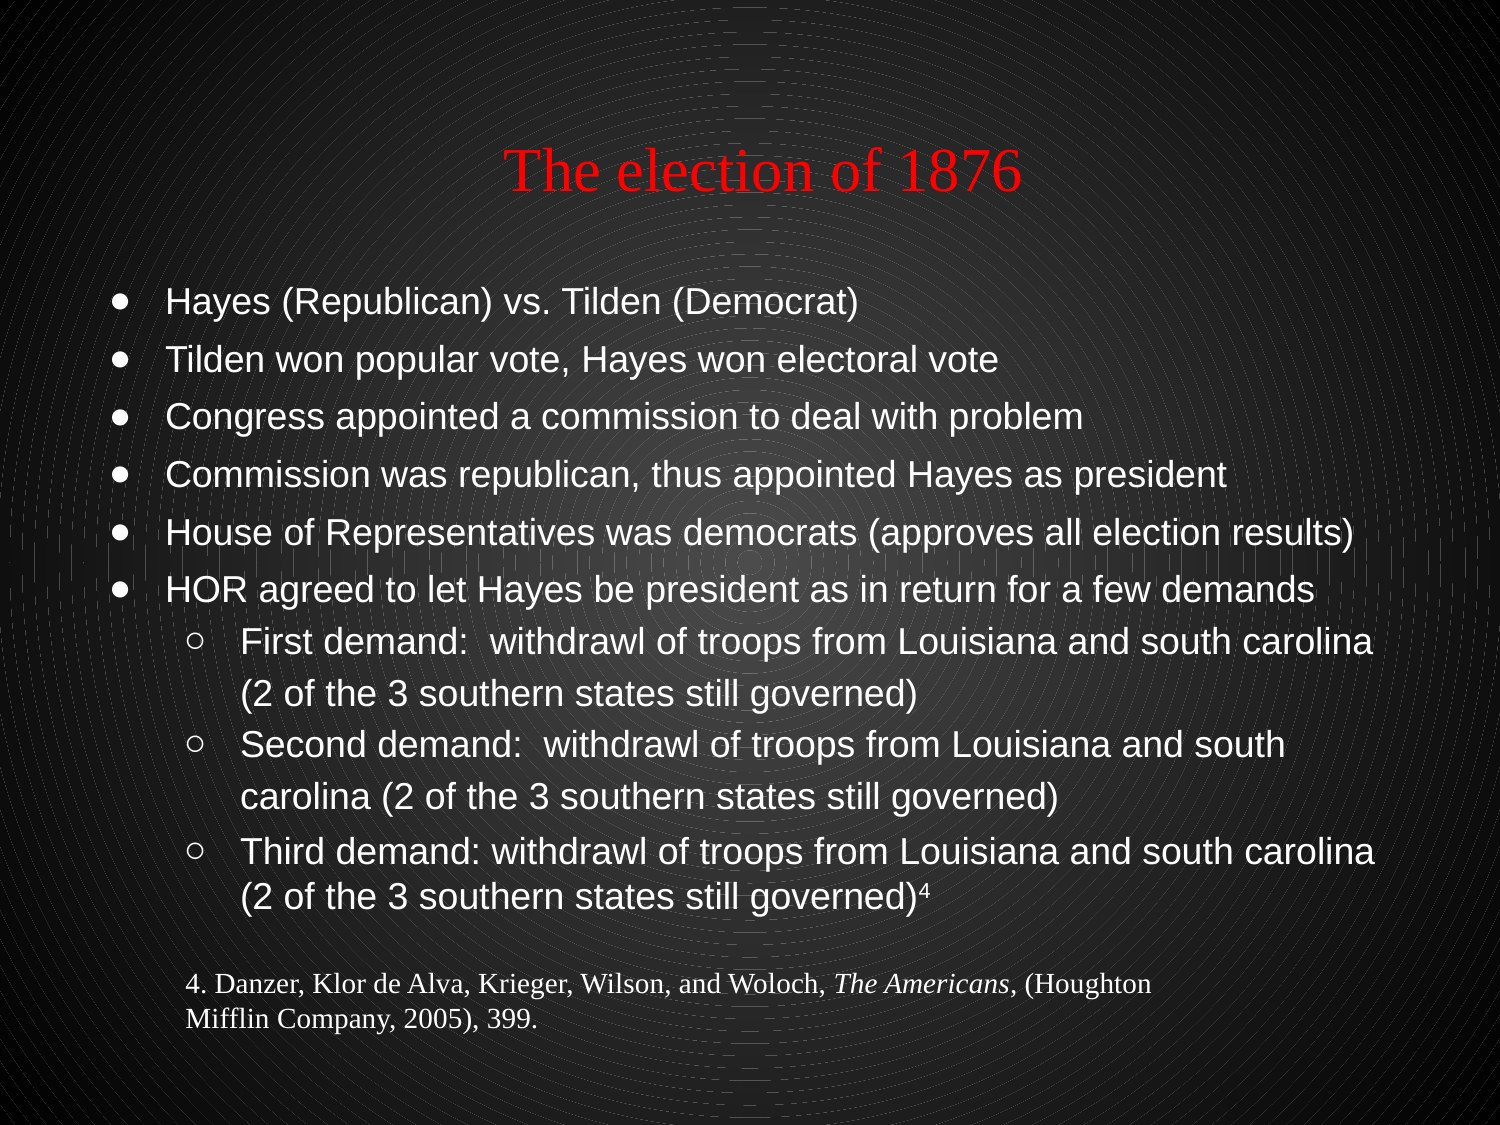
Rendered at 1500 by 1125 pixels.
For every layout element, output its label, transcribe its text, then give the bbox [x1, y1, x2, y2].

title The election of 1876 [88, 31, 1439, 219]
list Hayes (Republican) vs. Tilden (Democrat) Tilden won popular vote, Hayes won electoral vote Congress appointed a commission to deal with problem Commission was republican, thus appointed Hayes as president House of Representatives was democrats (approves all election results) HOR agreed to let Hayes be president as in return for a few demands First demand: withdrawl of troops from Louisiana and south carolina (2 of the 3 southern states still governed) Second demand: withdrawl of troops from Louisiana and south carolina (2 of the 3 southern states still governed) Third demand: withdrawl of troops from Louisiana and south carolina (2 of the 3 southern states still governed)4 [75, 262, 1425, 1078]
text_box 4. Danzer, Klor de Alva, Krieger, Wilson, and Woloch, The Americans, (Houghton Mifflin Company, 2005), 399. [170, 948, 1178, 1043]
